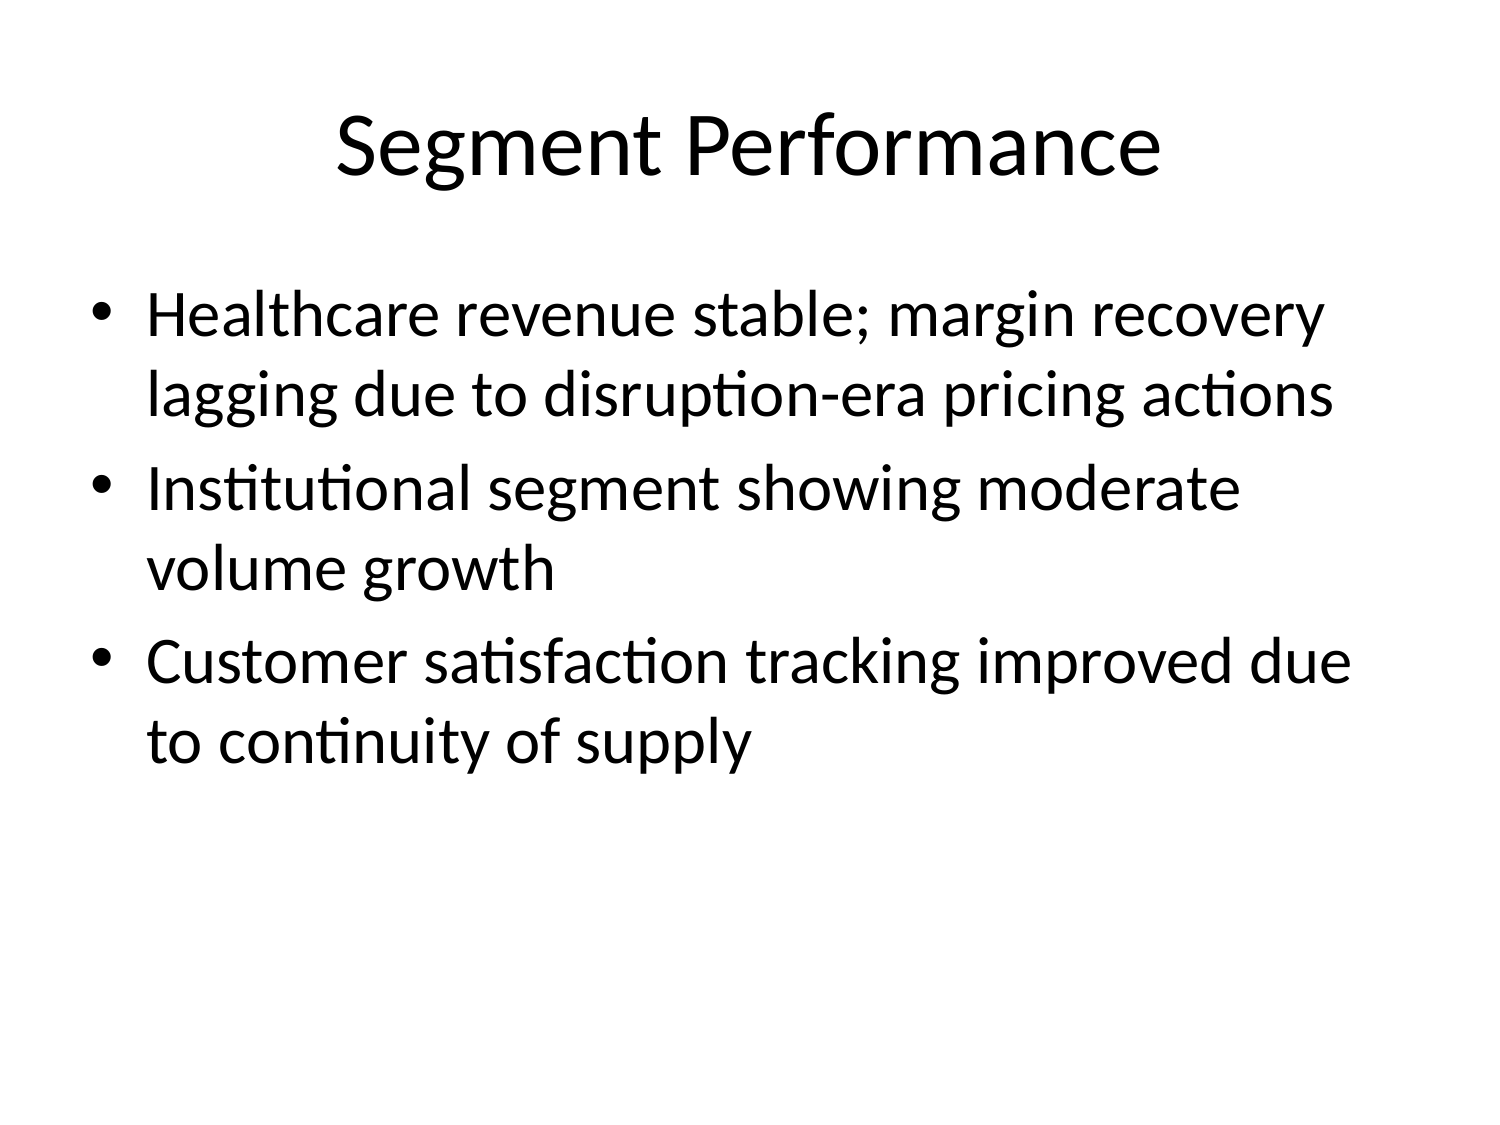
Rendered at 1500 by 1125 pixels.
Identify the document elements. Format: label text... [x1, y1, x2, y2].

list Healthcare revenue stable; margin recovery lagging due to disruption-era pricing actions Institutional segment showing moderate volume growth Customer satisfaction tracking improved due to continuity of supply [75, 262, 1425, 1005]
title Segment Performance [75, 45, 1425, 233]
